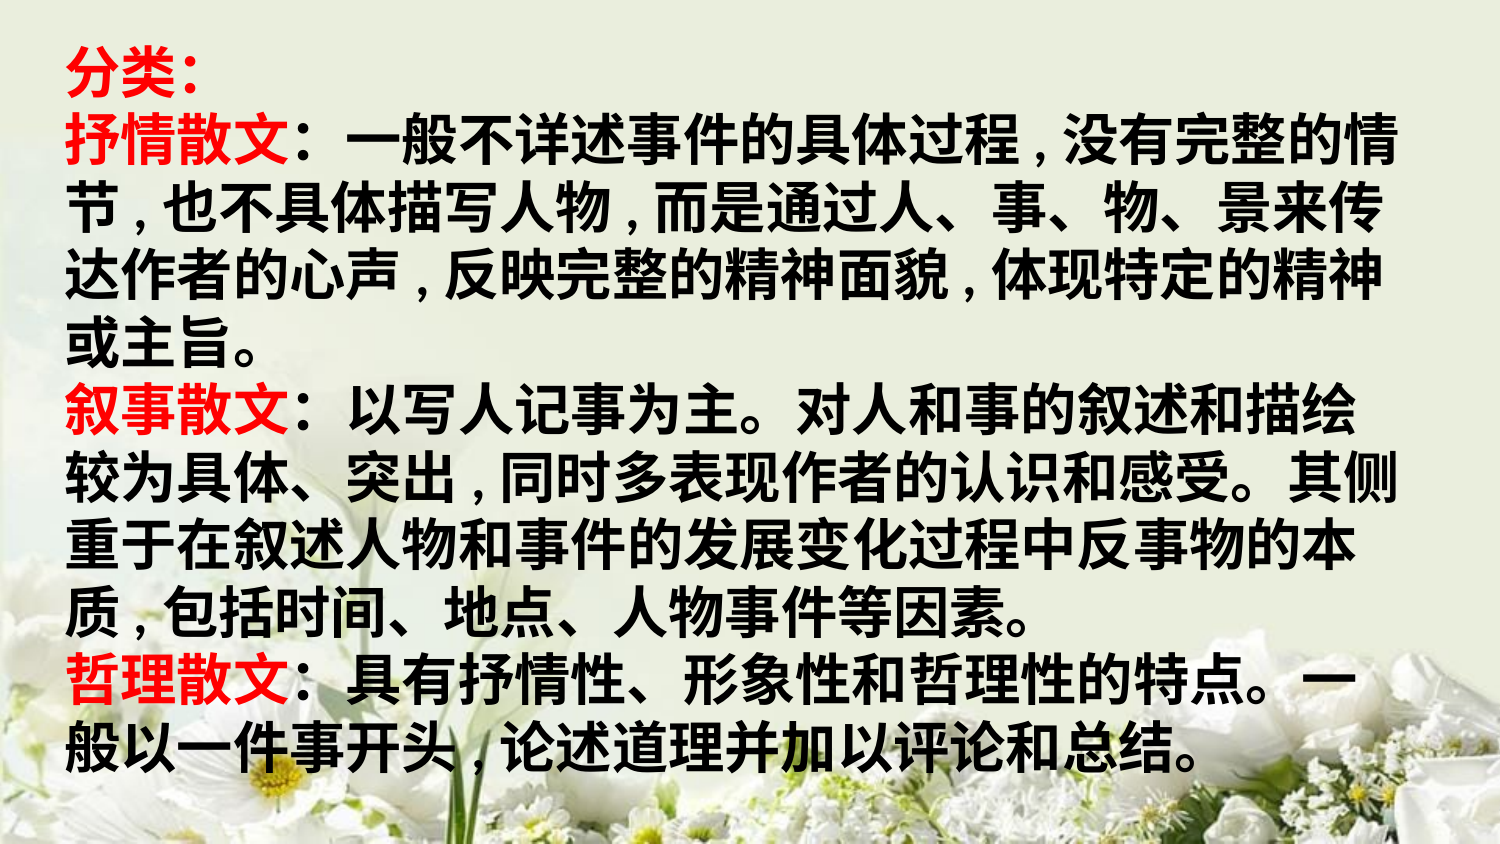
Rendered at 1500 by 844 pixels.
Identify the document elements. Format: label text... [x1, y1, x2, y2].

text_box 分类： 抒情散文：一般不详述事件的具体过程,没有完整的情节,也不具体描写人物,而是通过人、事、物、景来传达作者的心声,反映完整的精神面貌,体现特定的精神或主旨。 叙事散文：以写人记事为主。对人和事的叙述和描绘较为具体、突出,同时多表现作者的认识和感受。其侧重于在叙述人物和事件的发展变化过程中反事物的本质,包括时间、地点、人物事件等因素。 哲理散文：具有抒情性、形象性和哲理性的特点。一般以一件事开头,论述道理并加以评论和总结。 [53, 31, 1419, 844]
picture [0, 0, 1500, 844]
